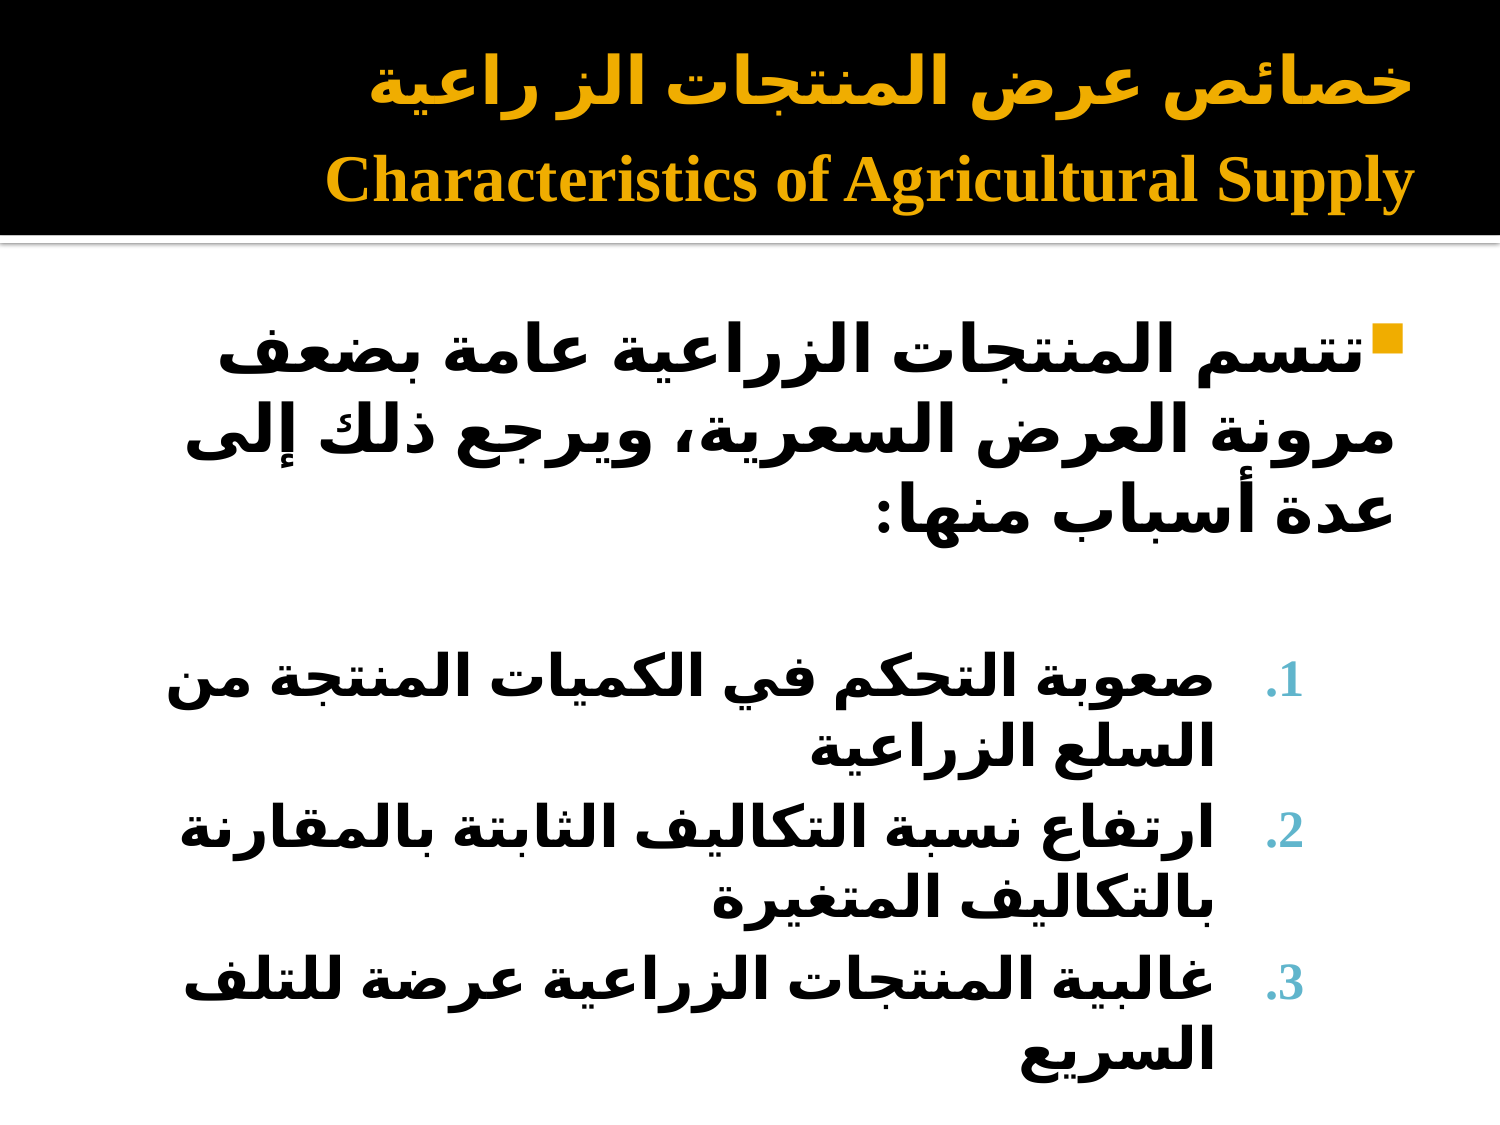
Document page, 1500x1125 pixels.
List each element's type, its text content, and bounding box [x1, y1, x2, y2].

list تتسم المنتجات الزراعية عامة بضعف مرونة العرض السعرية، ويرجع ذلك إلى عدة أسباب منها: صعوبة التحكم في الكميات المنتجة من السلع الزراعية ارتفاع نسبة التكاليف الثابتة بالمقارنة بالتكاليف المتغيرة غالبية المنتجات الزراعية عرضة للتلف السريع [75, 291, 1425, 1050]
title خصائص عرض المنتجات الز راعية Characteristics of Agricultural Supply [75, 25, 1425, 231]
